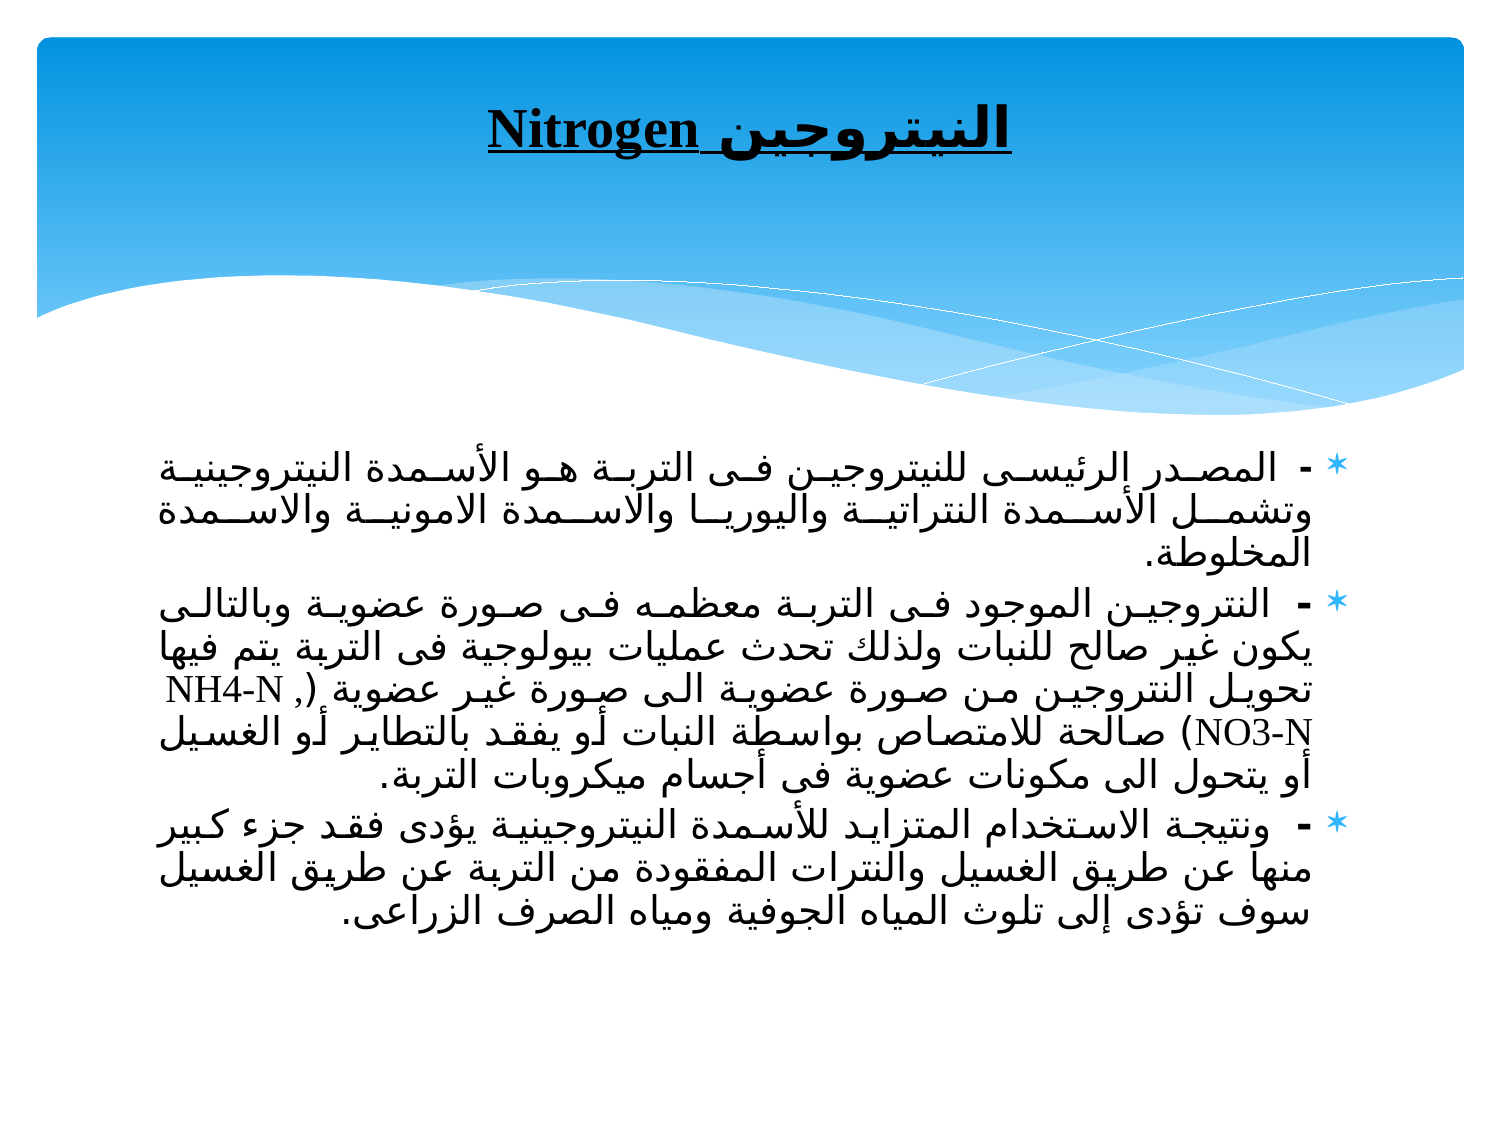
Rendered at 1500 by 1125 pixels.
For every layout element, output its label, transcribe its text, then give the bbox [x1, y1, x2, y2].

title النيتروجين Nitrogen [75, 55, 1425, 261]
list - المصدر الرئيسى للنيتروجين فى التربة هو الأسمدة النيتروجينية وتشمل الأسمدة النتراتية واليوريا والاسمدة الامونية والاسمدة المخلوطة. - النتروجين الموجود فى التربة معظمه فى صورة عضوية وبالتالى يكون غير صالح للنبات ولذلك تحدث عمليات بيولوجية فى التربة يتم فيها تحويل النتروجين من صورة عضوية الى صورة غير عضوية (NH4-N , NO3-N) صالحة للامتصاص بواسطة النبات أو يفقد بالتطاير أو الغسيل أو يتحول الى مكونات عضوية فى أجسام ميكروبات التربة. - ونتيجة الاستخدام المتزايد للأسمدة النيتروجينية يؤدى فقد جزء كبير منها عن طريق الغسيل والنترات المفقودة من التربة عن طريق الغسيل سوف تؤدى إلى تلوث المياه الجوفية ومياه الصرف الزراعى. [143, 438, 1359, 1005]
